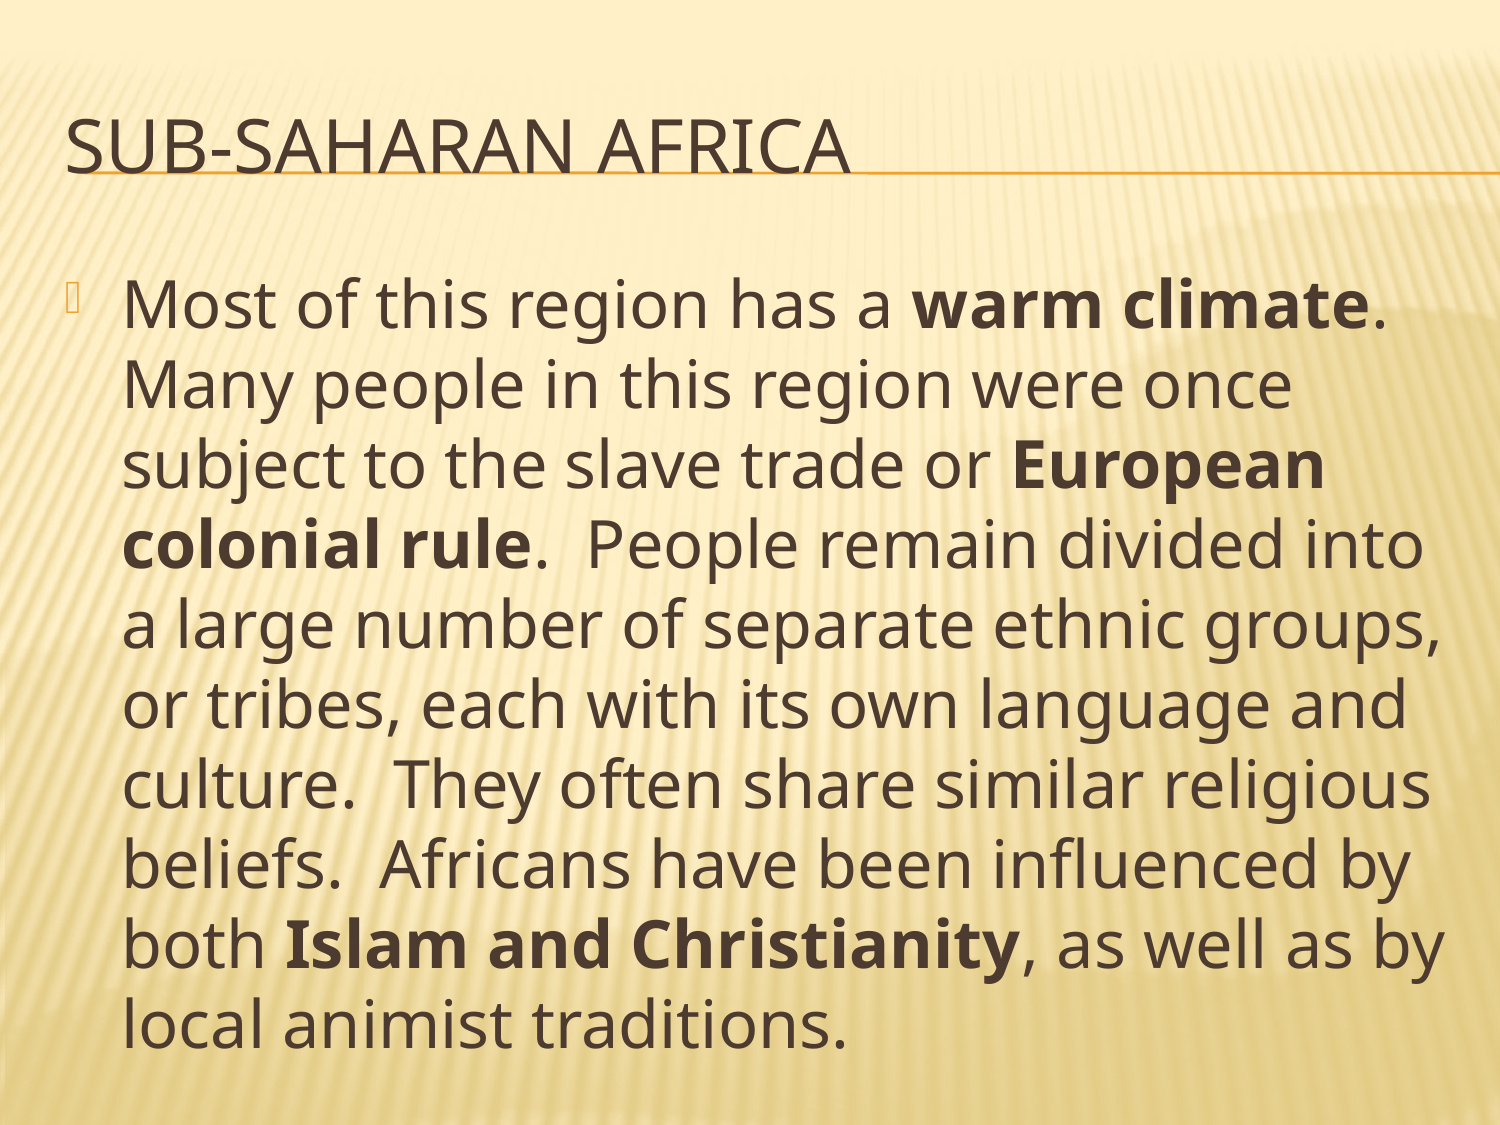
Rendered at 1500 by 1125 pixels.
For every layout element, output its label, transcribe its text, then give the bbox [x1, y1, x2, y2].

list Most of this region has a warm climate. Many people in this region were once subject to the slave trade or European colonial rule. People remain divided into a large number of separate ethnic groups, or tribes, each with its own language and culture. They often share similar religious beliefs. Africans have been influenced by both Islam and Christianity, as well as by local animist traditions. [50, 254, 1475, 998]
title Sub-Saharan Africa [50, 75, 1475, 213]
